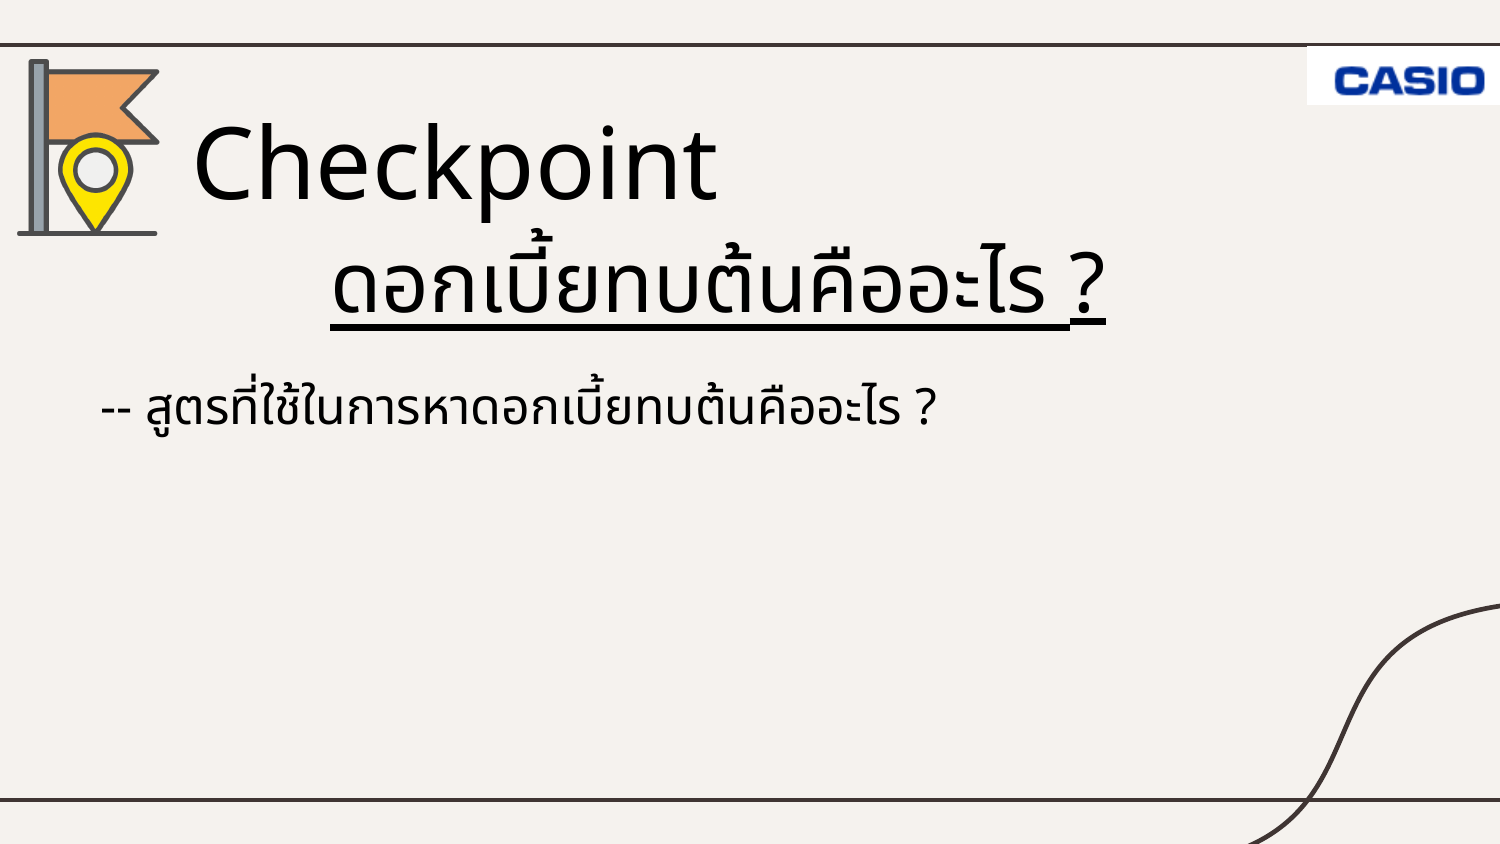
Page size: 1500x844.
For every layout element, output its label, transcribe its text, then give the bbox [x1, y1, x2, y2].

text_box Checkpoint [181, 84, 1155, 179]
picture [0, 59, 177, 237]
text_box -- สูตรที่ใช้ในการหาดอกเบี้ยทบต้นคืออะไร ? [85, 359, 1443, 730]
text_box ดอกเบี้ยทบต้นคืออะไร ? [85, 213, 1352, 308]
picture [1307, 46, 1500, 105]
